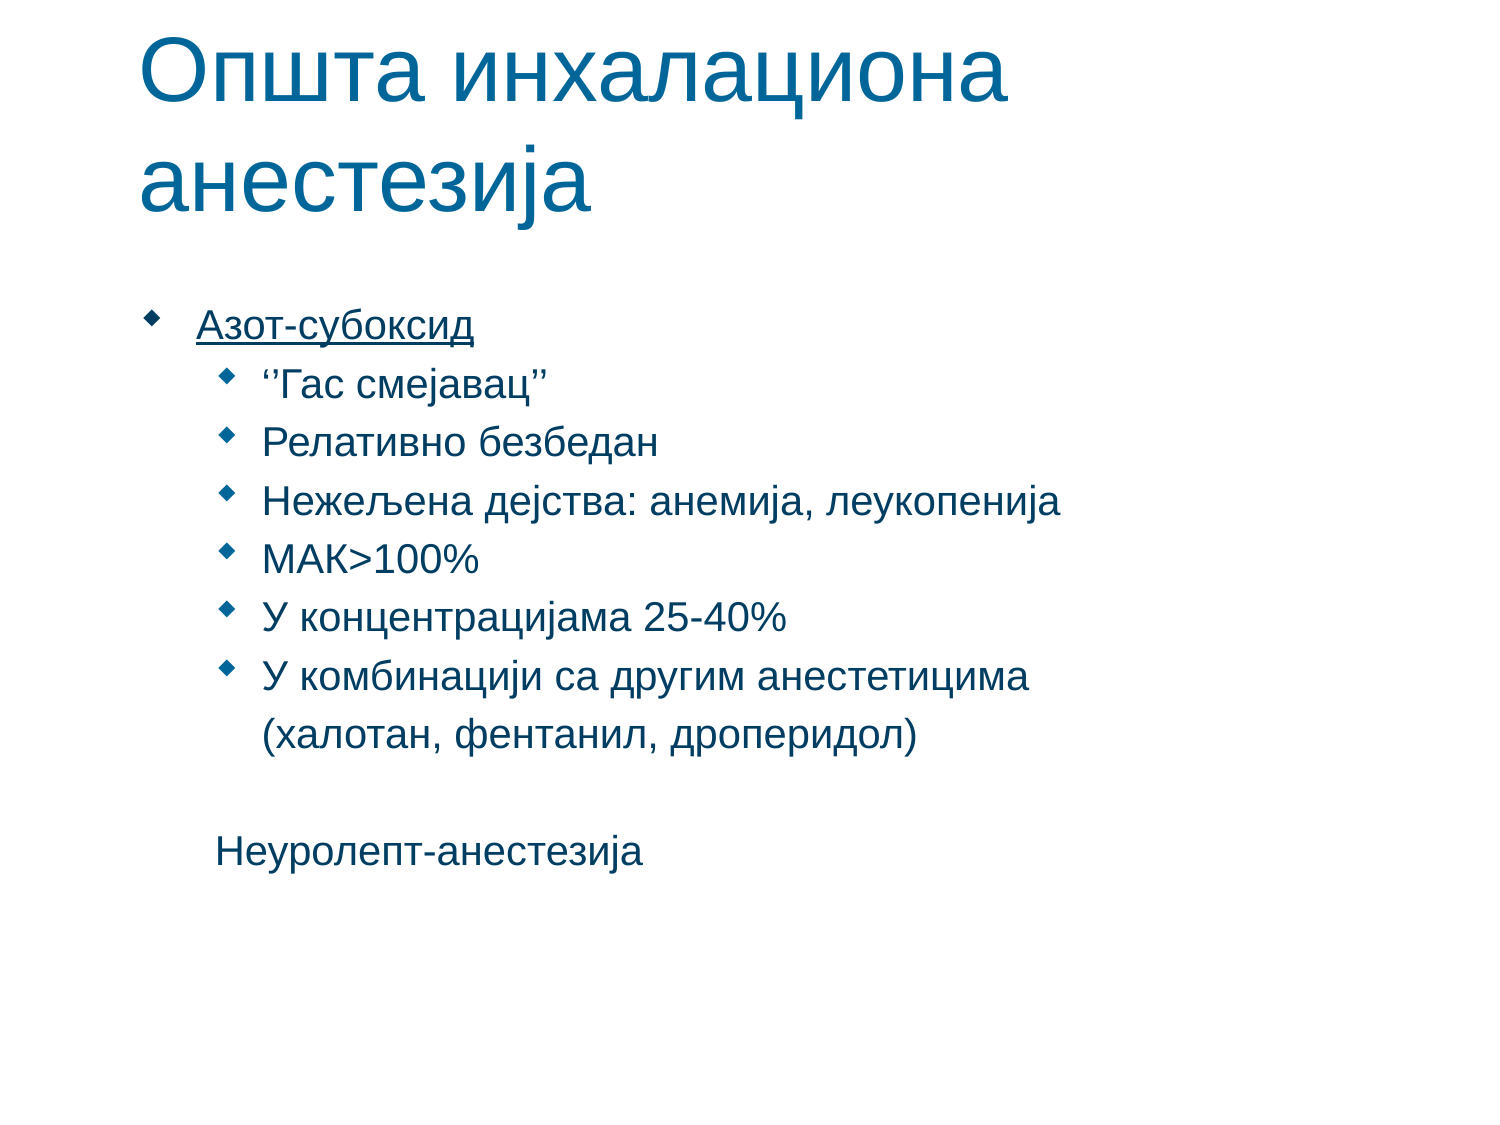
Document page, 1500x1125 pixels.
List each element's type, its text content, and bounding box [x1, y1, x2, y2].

title Општа инхалациона анестезија [123, 49, 1400, 238]
list Азот-субоксид ‘’Гас смејавац’’ Релативно безбедан Нежељена дејства: анемија, леукопенија МАК>100% У концентрацијама 25-40% У комбинацији са другим анестетицима (халотан, фентанил, дроперидол) Неуролепт-анестезија [124, 290, 1400, 1026]
